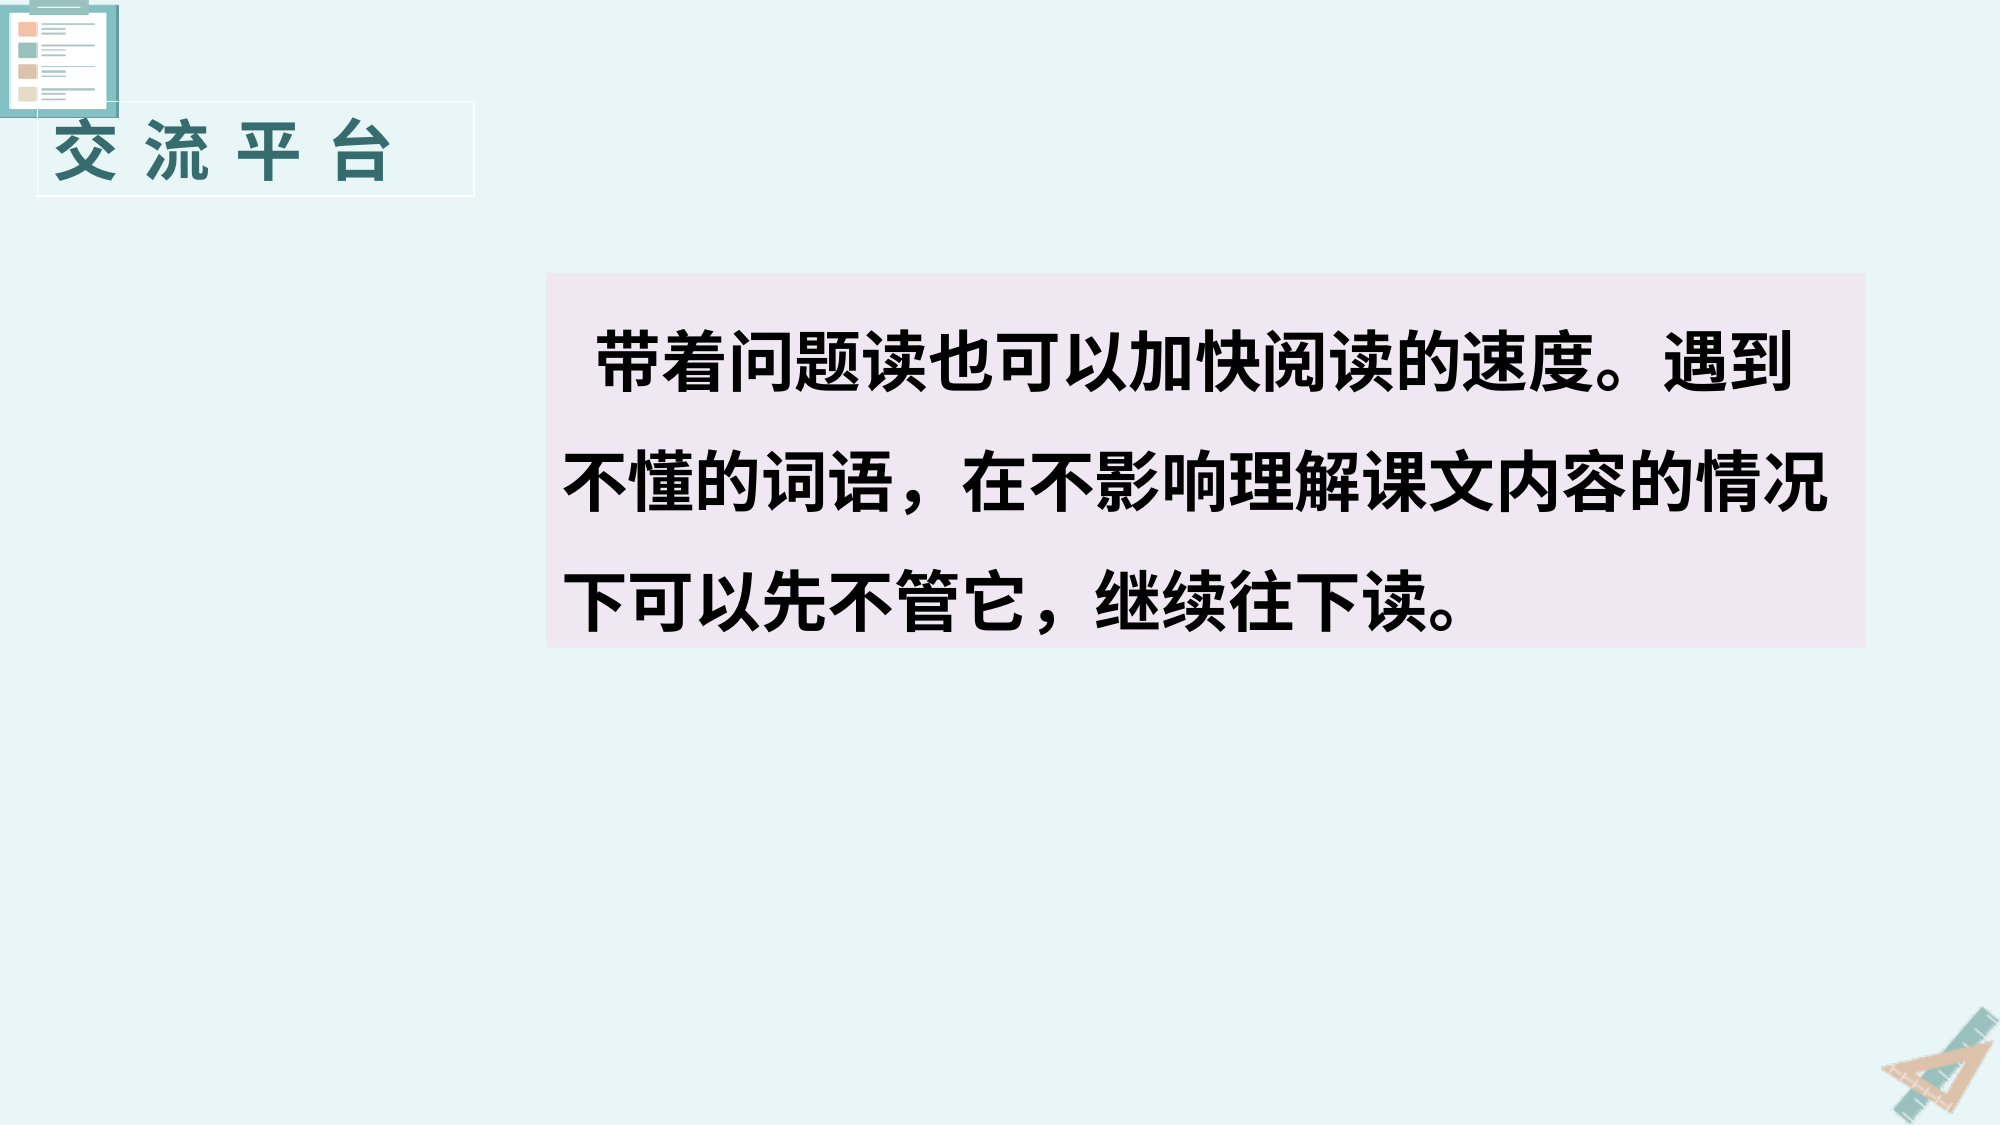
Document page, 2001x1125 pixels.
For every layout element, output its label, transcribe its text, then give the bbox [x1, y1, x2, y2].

text_box 交流平台 [37, 101, 475, 196]
picture [0, 0, 119, 119]
text_box 带着问题读也可以加快阅读的速度。遇到不懂的词语，在不影响理解课文内容的情况下可以先不管它，继续往下读。 [546, 272, 1866, 648]
picture [1881, 1006, 2000, 1125]
